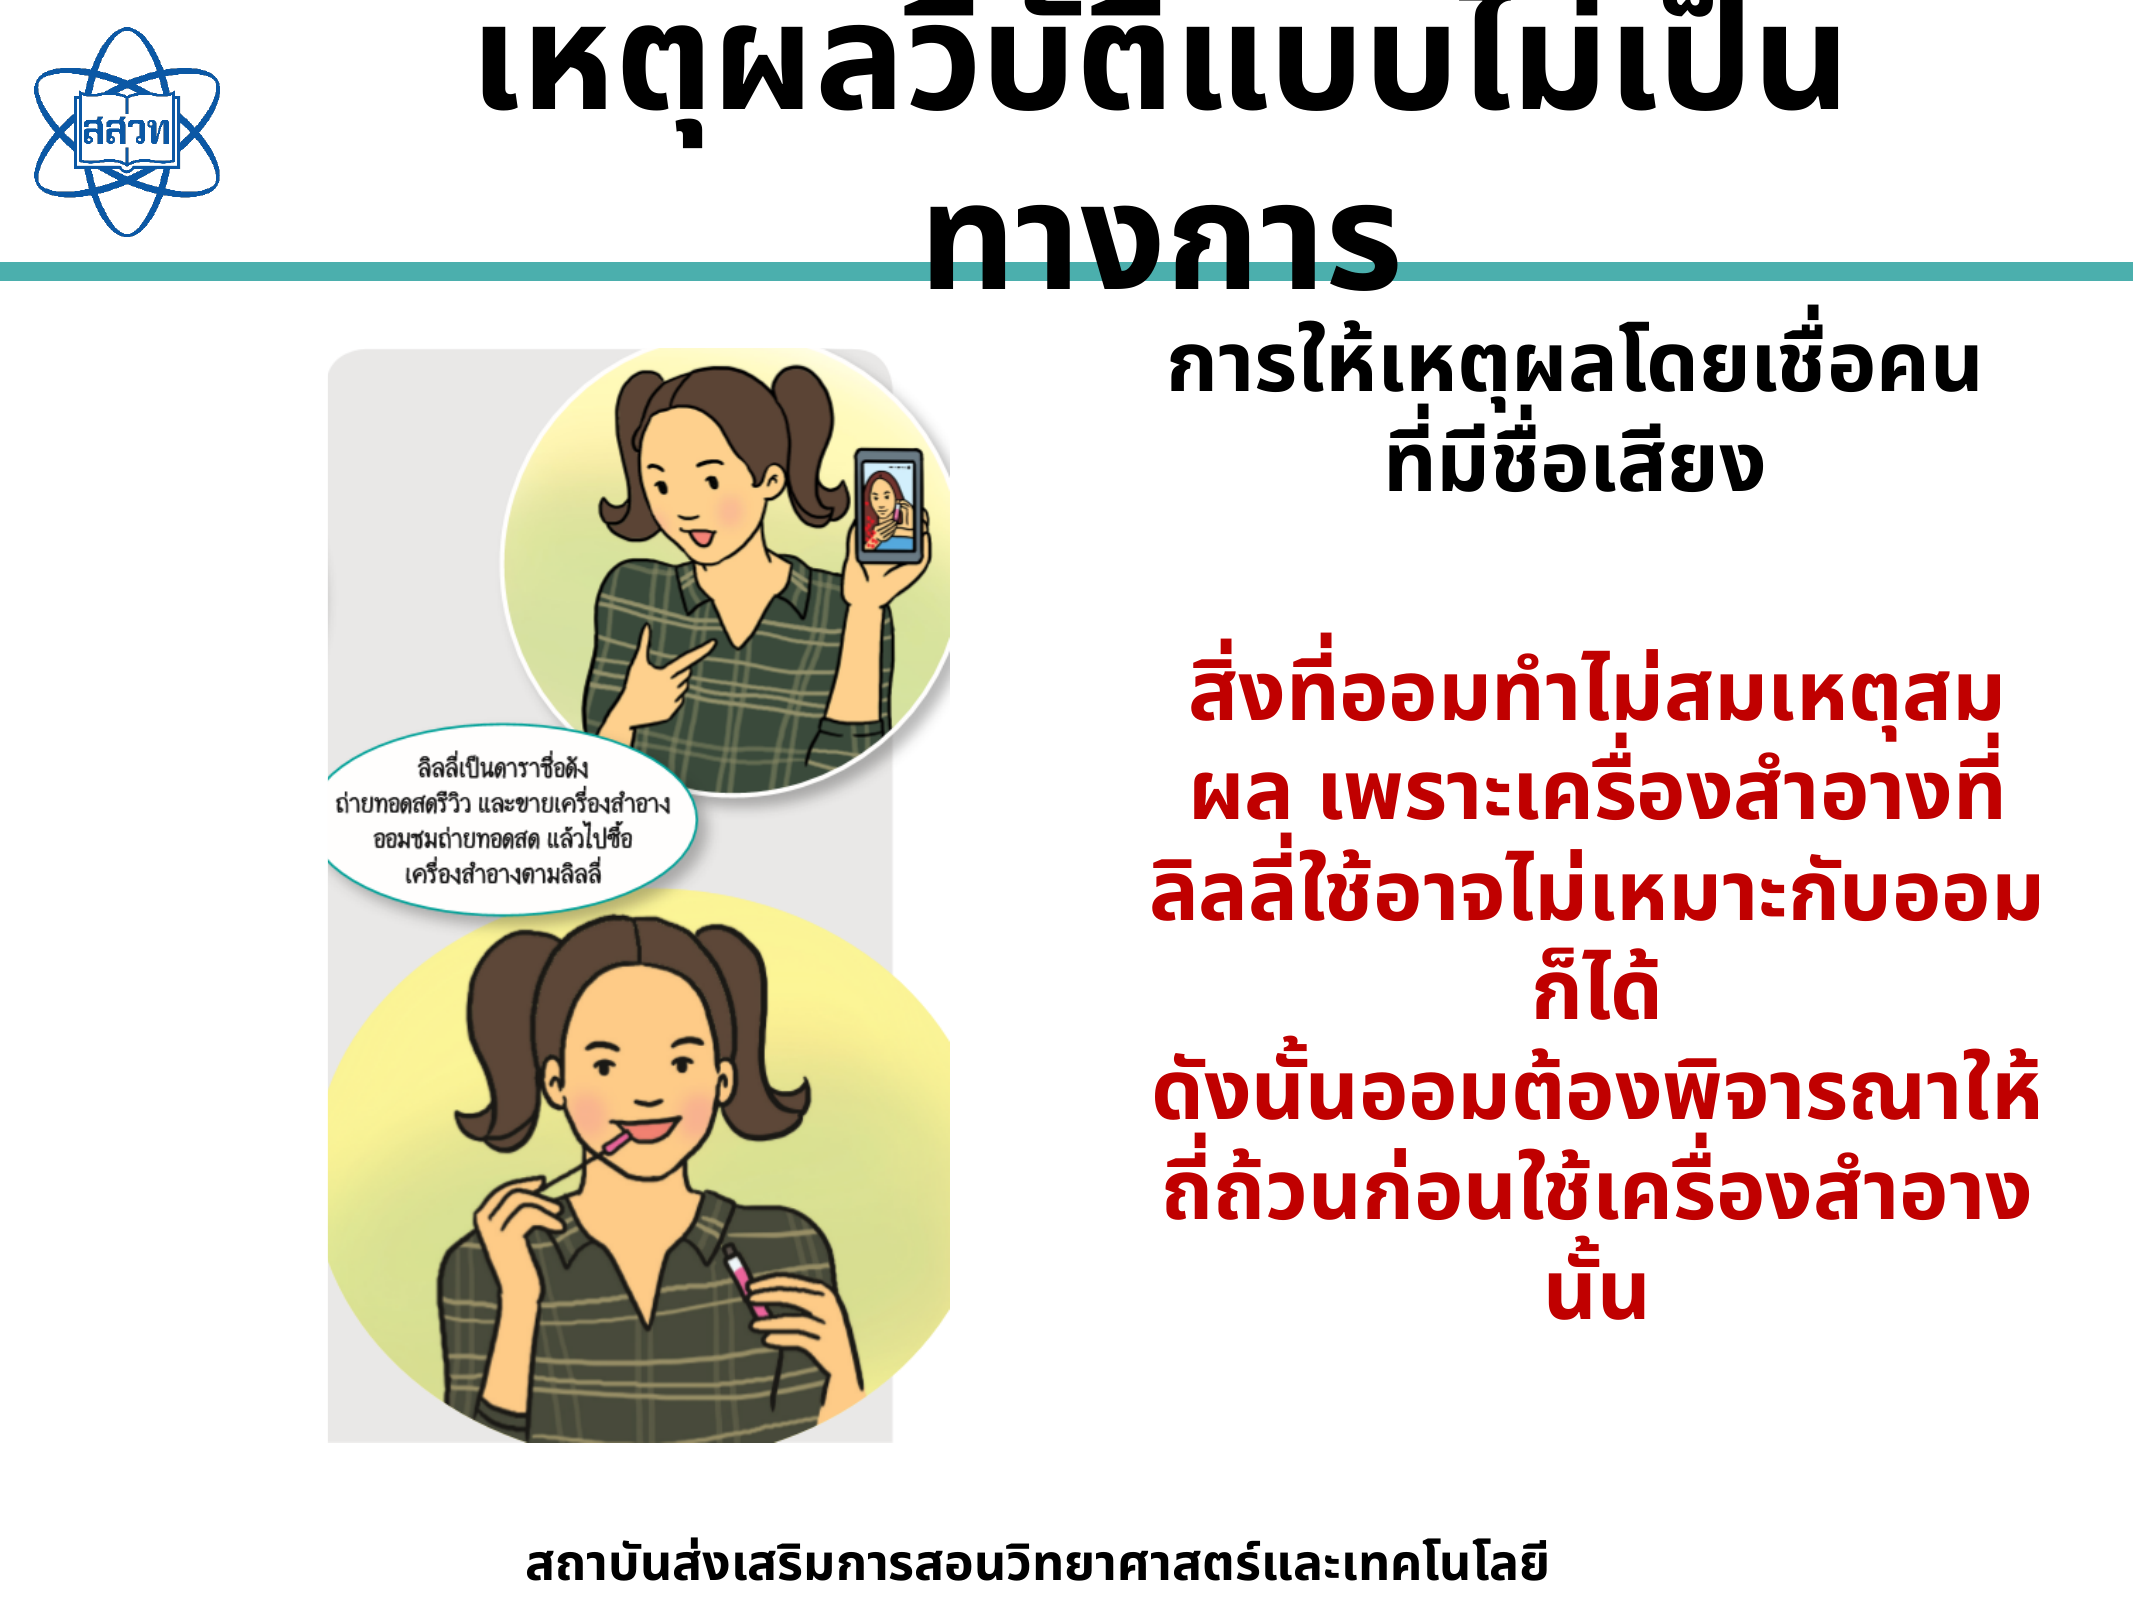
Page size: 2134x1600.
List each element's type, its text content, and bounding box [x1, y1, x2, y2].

picture [327, 348, 951, 1444]
text_box เหตุผลวิบัติแบบไม่เป็นทางการ [259, 0, 2063, 269]
text_box เหตุผลวิบัติแบบไม่เป็นทางการ [259, 274, 2063, 328]
text_box สถาบันส่งเสริมการสอนวิทยาศาสตร์และเทคโนโลยี [74, 1522, 2002, 1589]
picture [33, 27, 220, 237]
text_box สิ่งที่ออมทำไม่สมเหตุสมผล เพราะเครื่องสำอางที่ลิลลี่ใช้อาจไม่เหมาะกับออมก็ได้ ดังนั้นออมต้องพิจารณาให้ถี่ถ้วนก่อนใช้เครื่องสำอางนั้น [1131, 628, 2064, 1345]
text_box การให้เหตุผลโดยเชื่อคนที่มีชื่อเสียง [1131, 299, 2019, 517]
